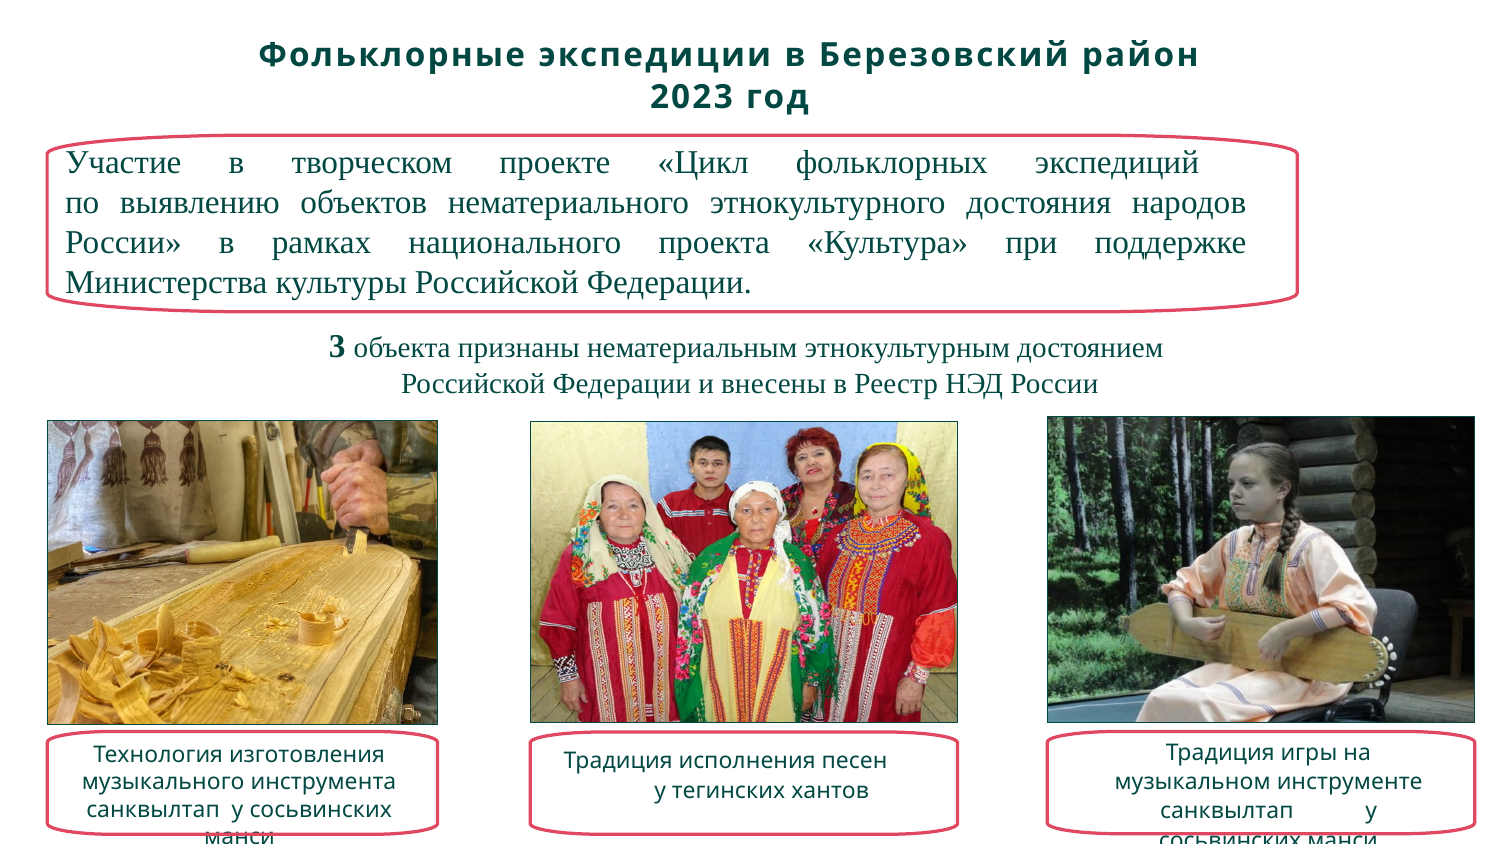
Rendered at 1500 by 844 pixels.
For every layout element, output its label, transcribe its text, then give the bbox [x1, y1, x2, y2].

text_box [1464, 736, 1475, 829]
text_box 3 объекта признаны нематериальным этнокультурным достоянием Российской Федерации и внесены в Реестр НЭД России [156, 316, 1344, 407]
text_box Фольклорные экспедиции в Березовский район 2023 год [137, 31, 1332, 115]
text_box [1047, 733, 1073, 832]
picture [1047, 415, 1476, 723]
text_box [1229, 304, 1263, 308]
text_box [530, 732, 958, 835]
text_box [47, 135, 1298, 312]
text_box Технология изготовления музыкального инструмента санквылтап у сосьвинских манси [33, 731, 446, 844]
picture [529, 421, 958, 723]
text_box Участие в творческом проекте «Цикл фольклорных экспедиций по выявлению объектов нематериального этнокультурного достояния народов России» в рамках национального проекта «Культура» при поддержке Министерства культуры Российской Федерации. [50, 133, 1263, 150]
picture [47, 420, 438, 726]
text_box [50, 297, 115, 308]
text_box [47, 734, 438, 835]
text_box Традиция игры на музыкальном инструменте санквылтап у сосьвинских манси [1073, 732, 1464, 844]
